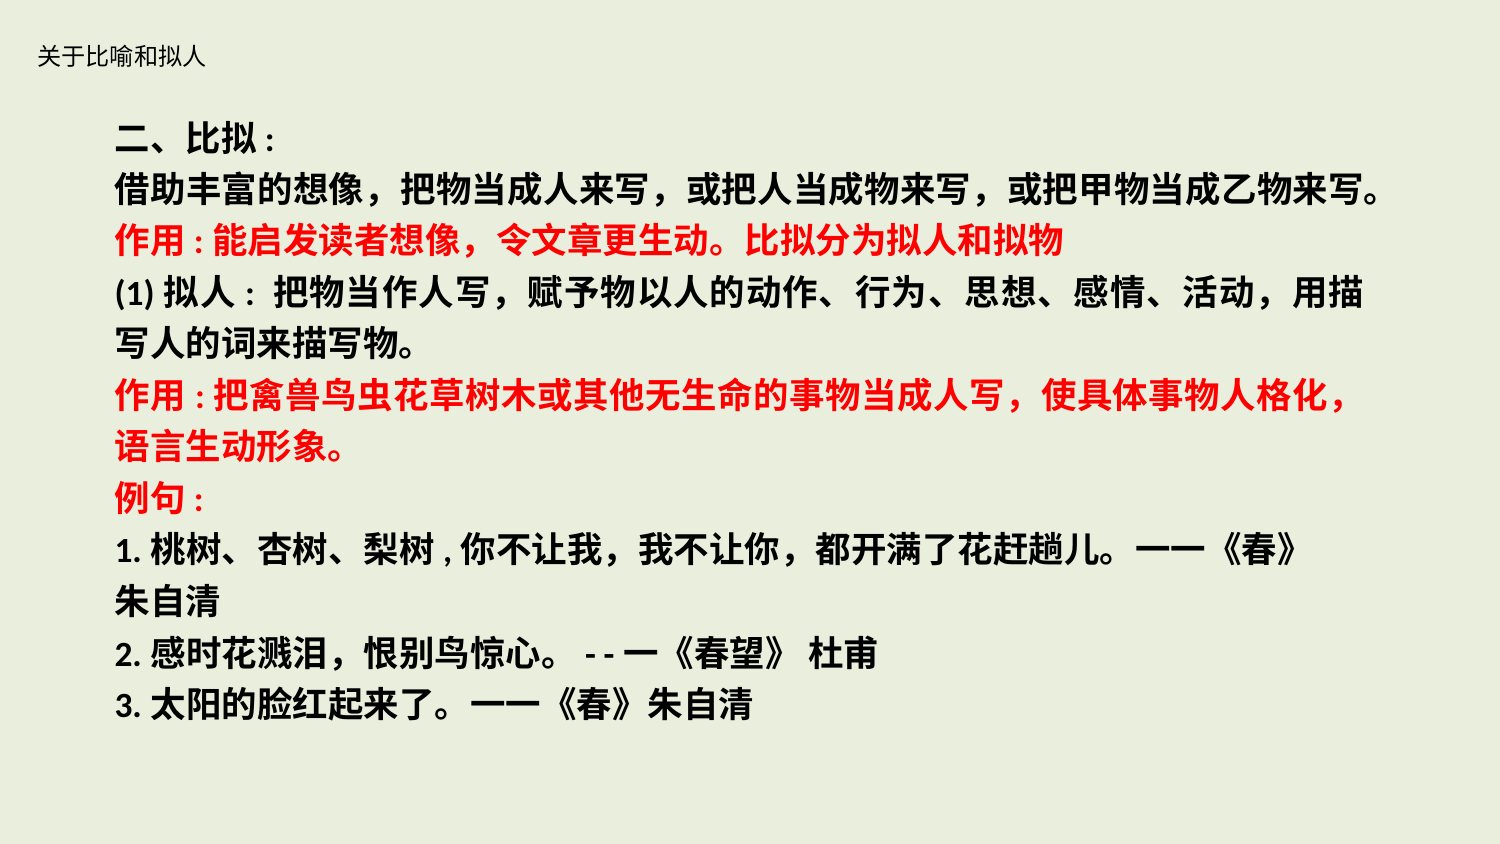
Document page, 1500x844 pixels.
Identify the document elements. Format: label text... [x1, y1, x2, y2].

title 关于比喻和拟人 [28, 7, 1450, 76]
list 二、比拟: 借助丰富的想像，把物当成人来写，或把人当成物来写，或把甲物当成乙物来写。作用:能启发读者想像，令文章更生动。比拟分为拟人和拟物 (1)拟人: 把物当作人写，赋予物以人的动作、行为、思想、感情、活动，用描写人的词来描写物。 作用:把禽兽鸟虫花草树木或其他无生命的事物当成人写，使具体事物人格化，语言生动形象。 例句: 1.桃树、杏树、梨树,你不让我，我不让你，都开满了花赶趟儿。一一《春》 朱自清 2.感时花溅泪，恨别鸟惊心。- -一《春望》 杜甫 3.太阳的脸红起来了。一一《春》朱自清 [105, 103, 1373, 763]
